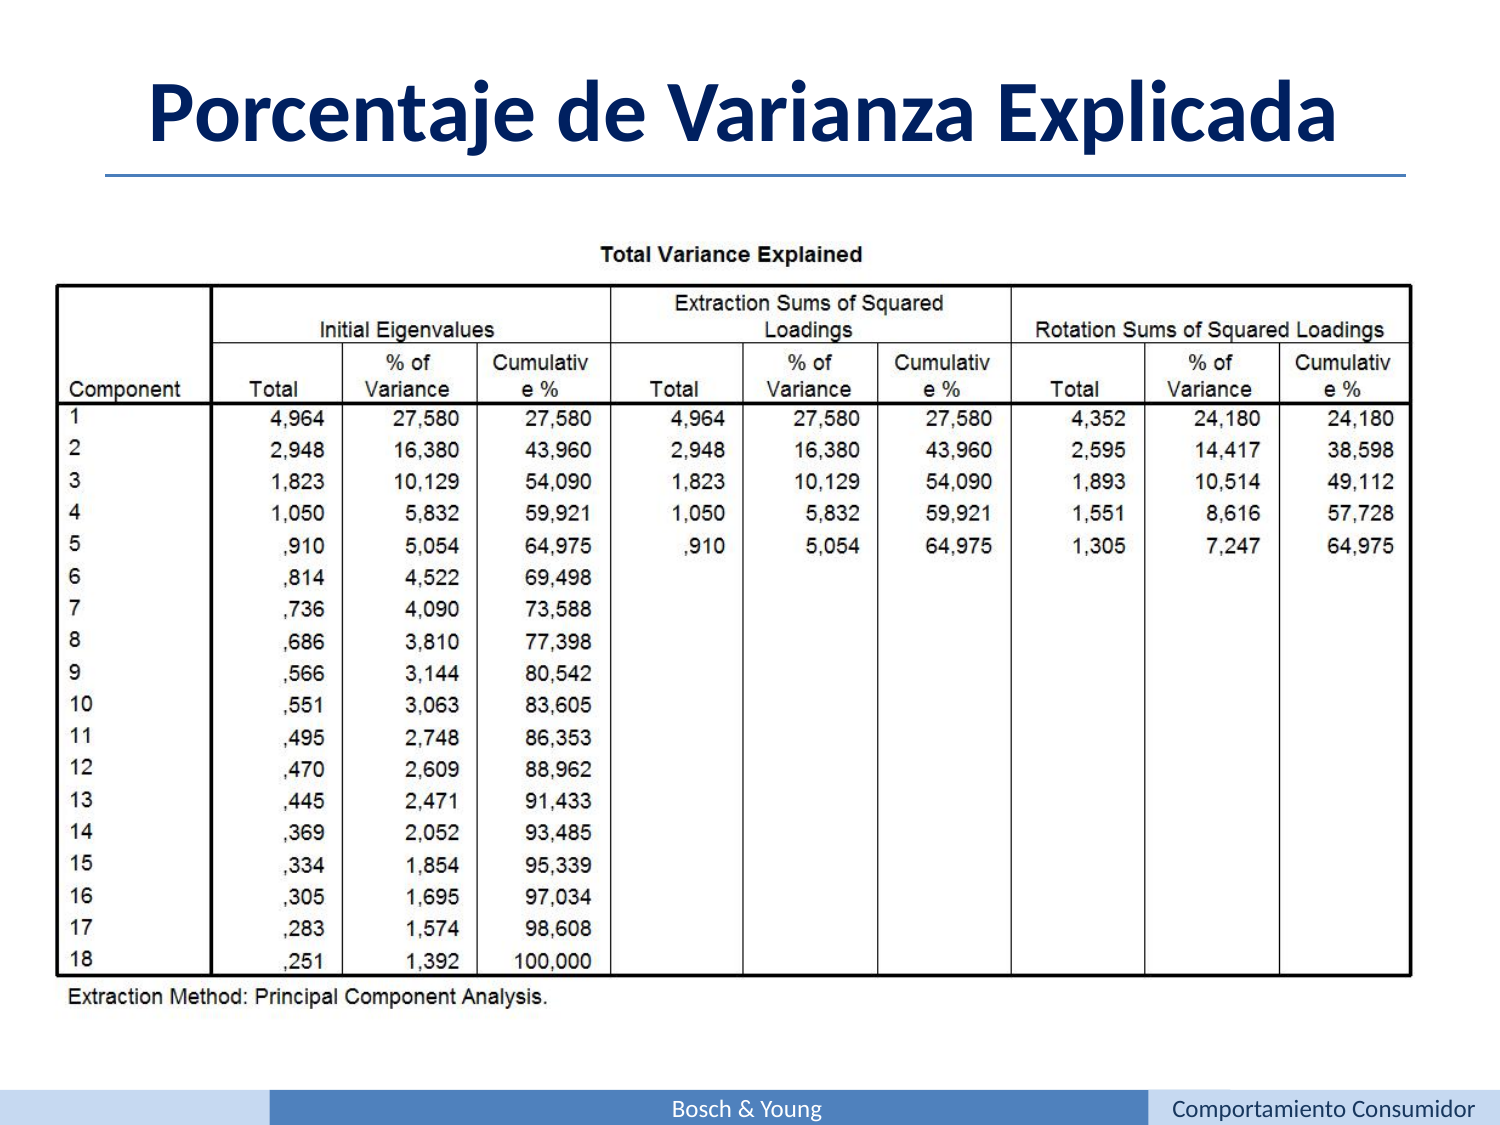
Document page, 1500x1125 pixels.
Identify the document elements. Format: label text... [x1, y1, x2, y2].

text_box Bosch & Young [272, 1088, 1146, 1125]
text_box [0, 1088, 272, 1125]
text_box Comportamiento Consumidor [1146, 1088, 1500, 1125]
text_box Porcentaje de Varianza Explicada [58, 46, 1430, 167]
picture [36, 222, 1489, 1060]
